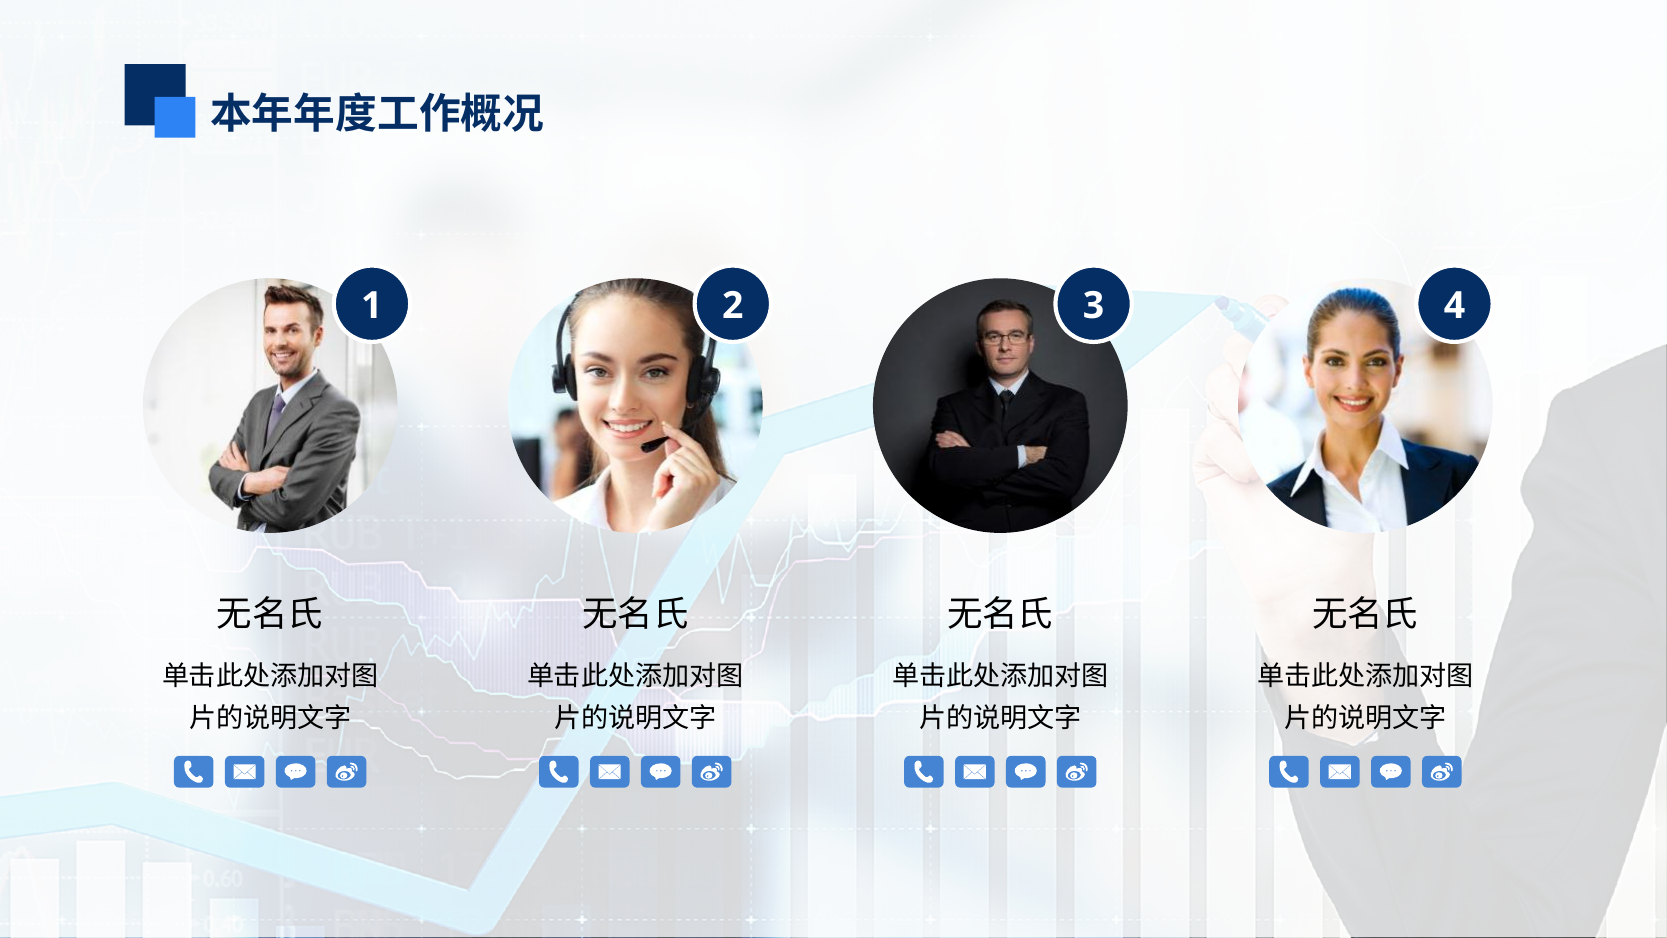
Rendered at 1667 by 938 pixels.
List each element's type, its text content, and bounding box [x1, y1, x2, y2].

text_box 2 [703, 263, 774, 327]
text_box 1 [342, 263, 413, 330]
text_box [1212, 570, 1519, 750]
picture [142, 278, 398, 534]
text_box 3 [1064, 263, 1123, 276]
picture [1237, 278, 1493, 534]
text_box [116, 570, 424, 750]
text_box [173, 755, 367, 788]
text_box [123, 62, 188, 127]
text_box 4 [1425, 263, 1484, 276]
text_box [903, 755, 1097, 788]
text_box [1268, 755, 1462, 788]
text_box 本年年度工作概况 [195, 78, 574, 144]
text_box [481, 570, 789, 750]
picture [872, 278, 1128, 534]
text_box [846, 570, 1154, 750]
text_box [153, 95, 197, 140]
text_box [538, 755, 732, 788]
picture [507, 278, 763, 534]
